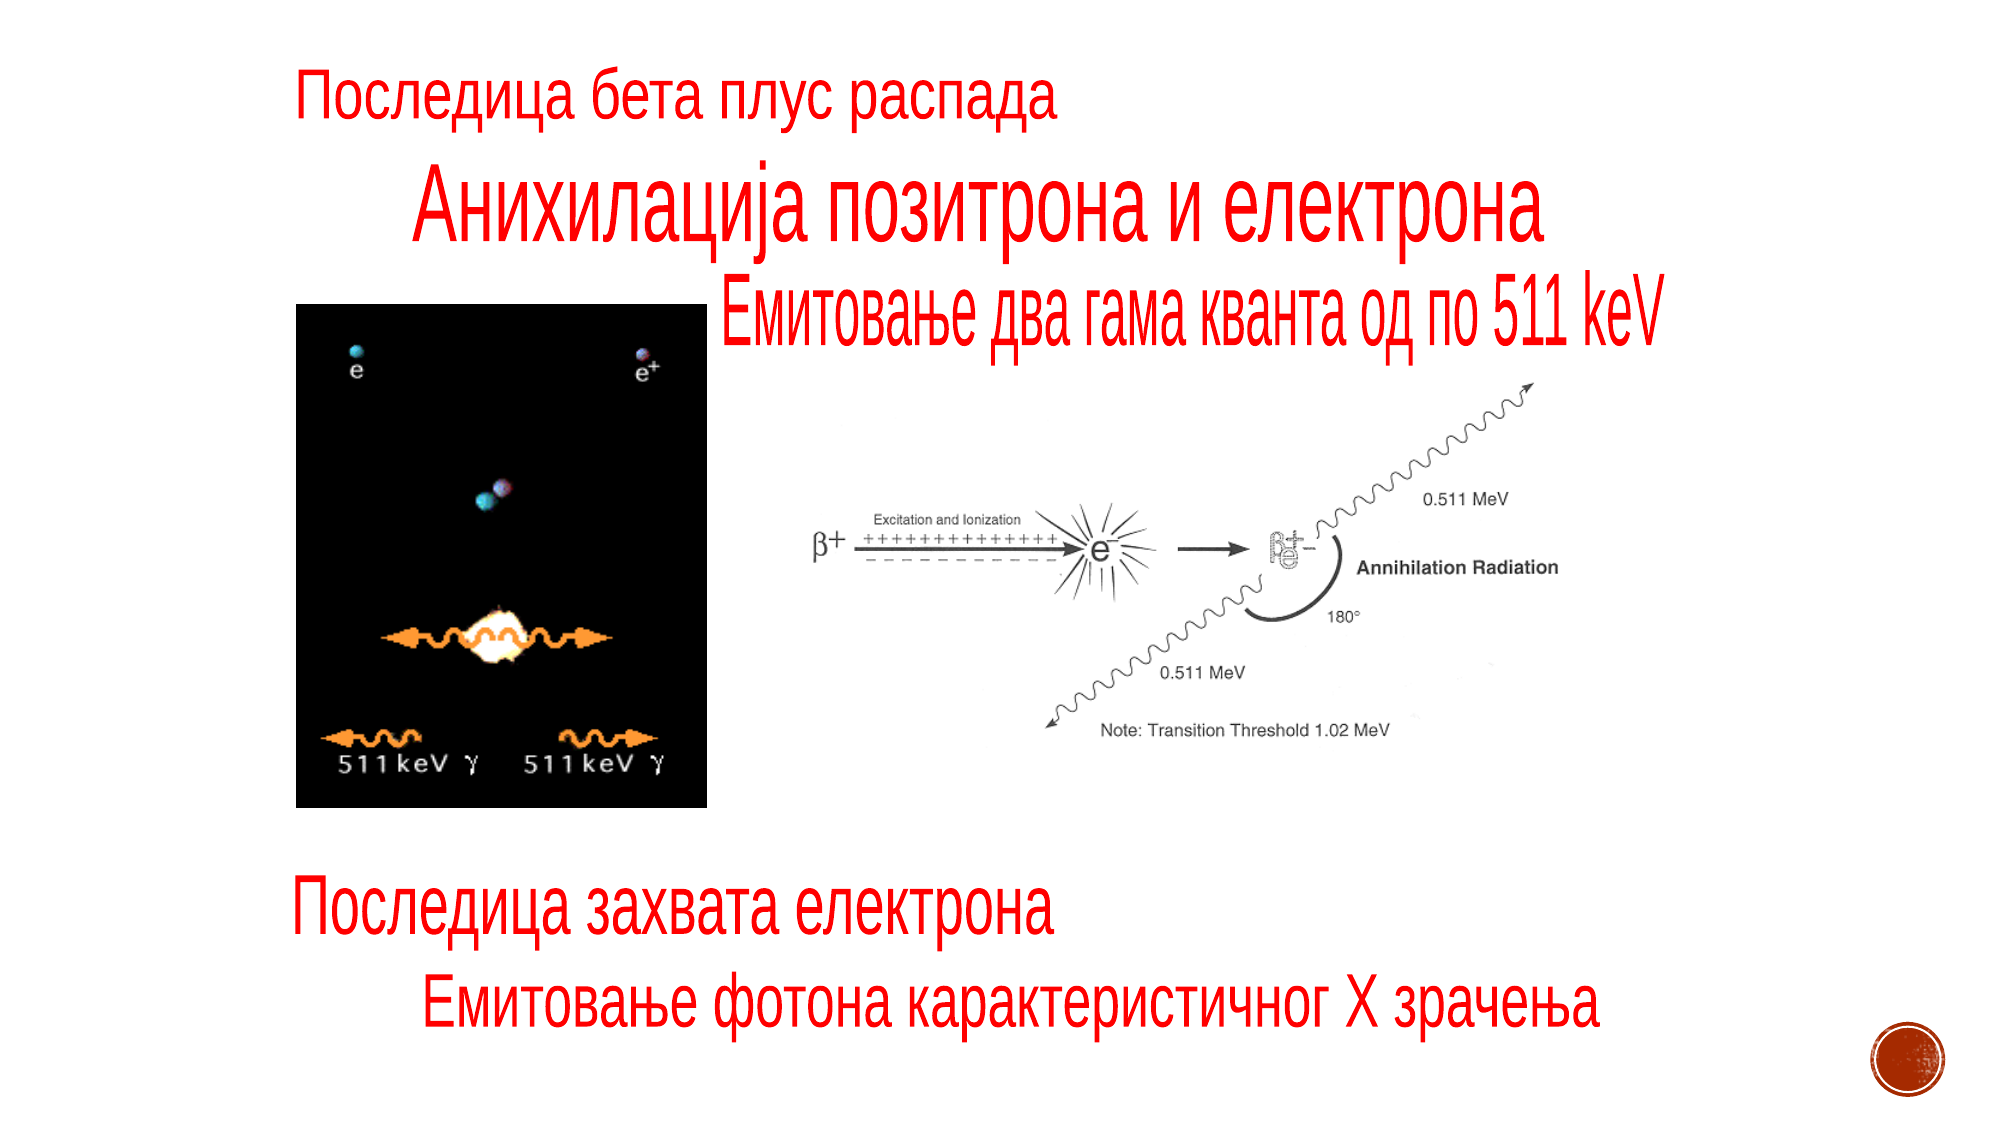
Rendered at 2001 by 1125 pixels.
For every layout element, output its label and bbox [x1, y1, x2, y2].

picture [296, 304, 707, 808]
picture [780, 366, 1594, 754]
text_box [300, 308, 705, 805]
